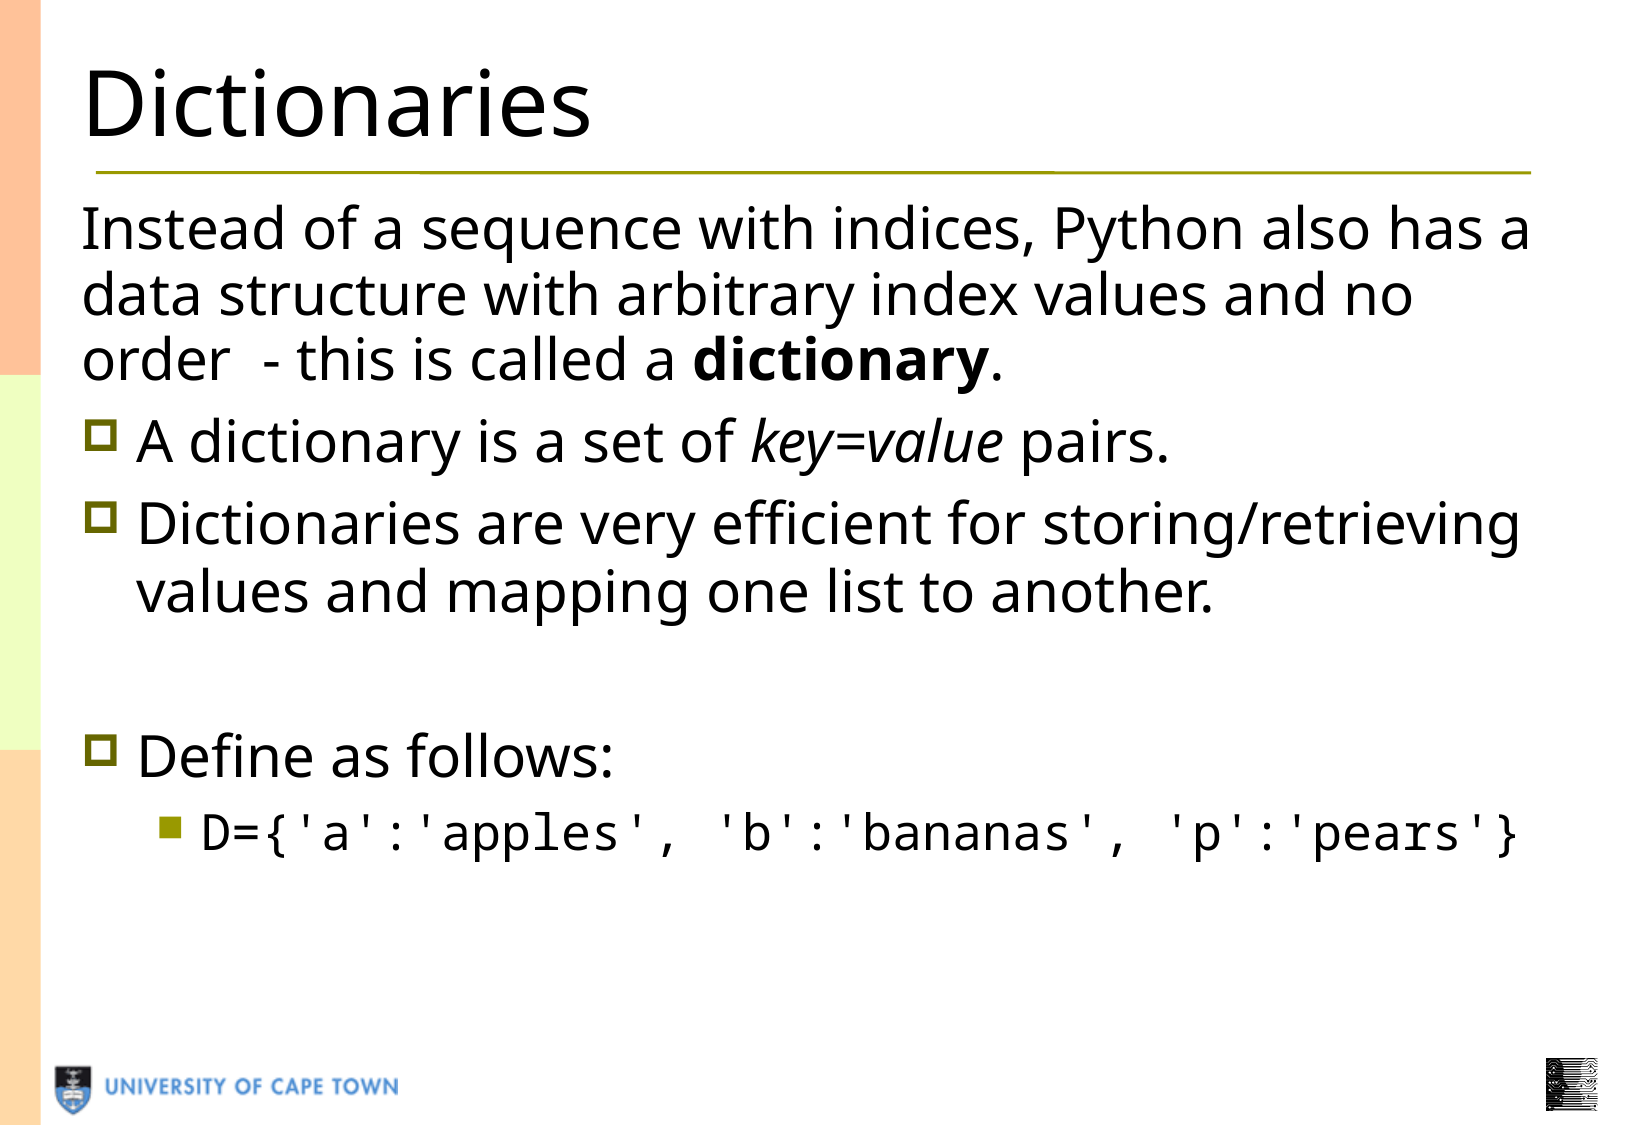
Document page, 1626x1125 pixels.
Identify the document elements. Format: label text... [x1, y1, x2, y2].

picture [1546, 1058, 1598, 1111]
list Instead of a sequence with indices, Python also has a data structure with arbitrary index values and no order - this is called a dictionary. A dictionary is a set of key=value pairs. Dictionaries are very efficient for storing/retrieving values and mapping one list to another. Define as follows: D={'a':'apples', 'b':'bananas', 'p':'pears'} [81, 196, 1543, 991]
picture [44, 1048, 398, 1125]
title Dictionaries [81, 36, 1543, 165]
